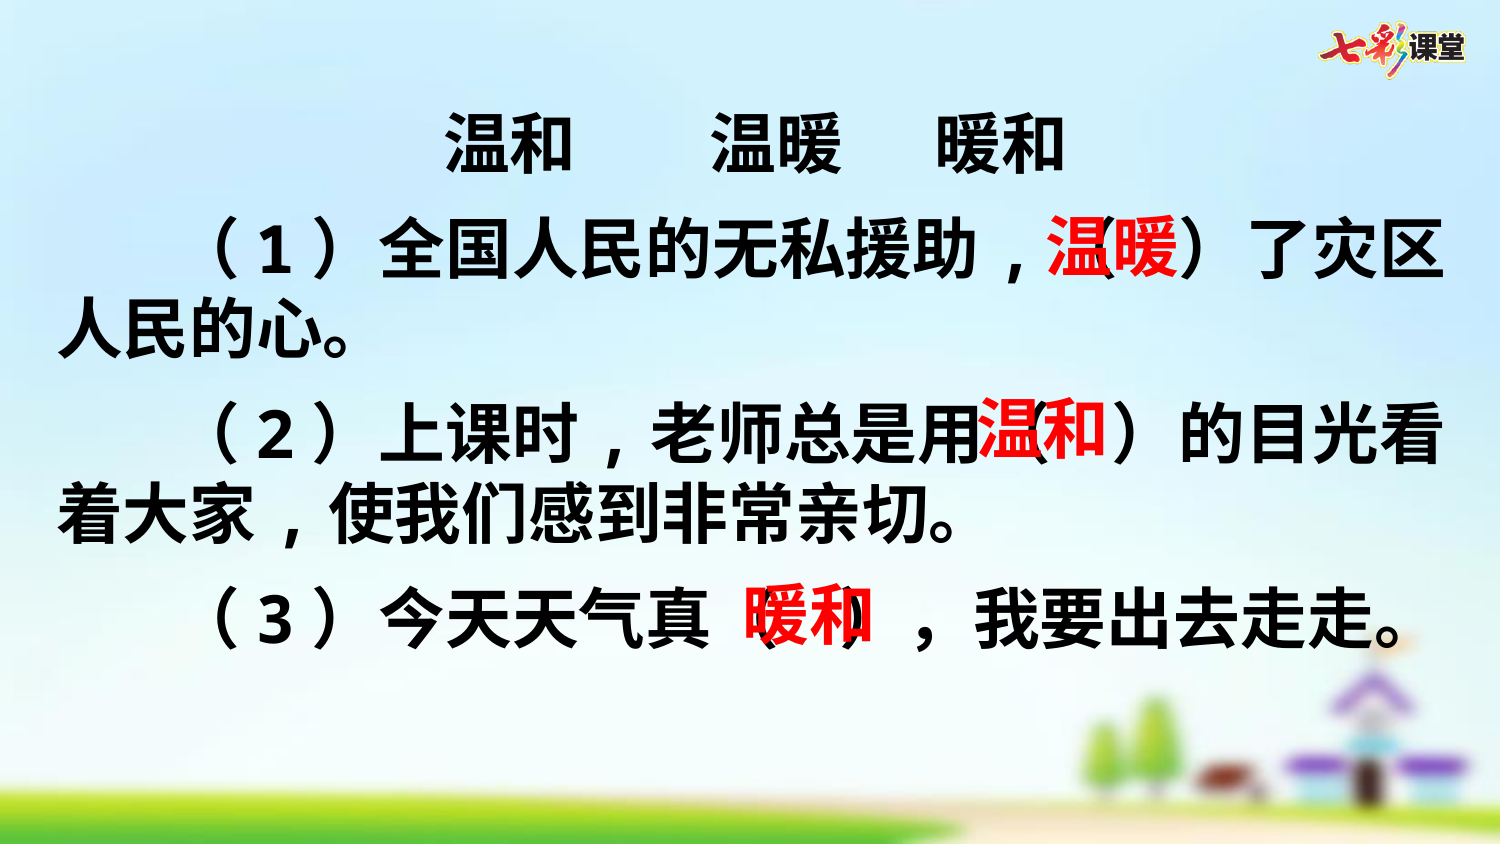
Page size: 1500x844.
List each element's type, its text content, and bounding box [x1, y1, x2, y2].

text_box 温和 温暖 暖和 （1）全国人民的无私援助,（ ）了灾区人民的心。 （2）上课时,老师总是用（ ）的目光看着大家,使我们感到非常亲切。 （3）今天天气真（ ），我要出去走走。 [41, 94, 1471, 664]
text_box 温和 [961, 379, 1151, 475]
picture [0, 0, 1500, 844]
text_box 暖和 [727, 565, 917, 660]
text_box 温暖 [1031, 197, 1244, 293]
